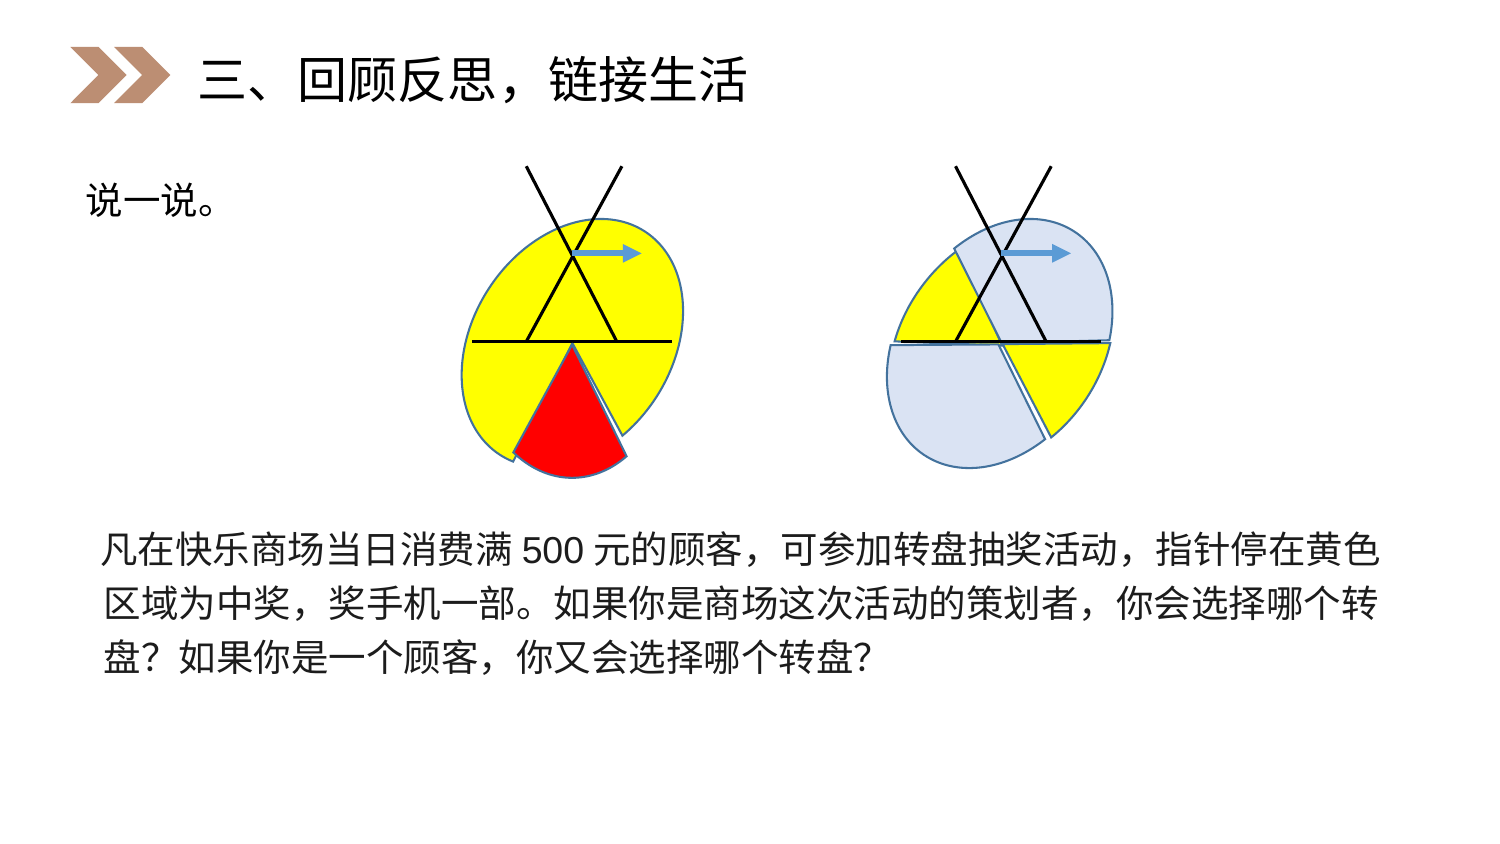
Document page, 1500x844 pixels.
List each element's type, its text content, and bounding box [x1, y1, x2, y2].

text_box 三、回顾反思，链接生活 [186, 49, 816, 102]
text_box [901, 223, 955, 340]
text_box [460, 313, 517, 463]
text_box [472, 343, 571, 450]
text_box [885, 344, 972, 470]
text_box [1052, 226, 1102, 341]
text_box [526, 166, 622, 342]
text_box 凡在快乐商场当日消费满500元的顾客，可参加转盘抽奖活动，指针停在黄色区域为中奖，奖手机一部。如果你是商场这次活动的策划者，你会选择哪个转盘？如果你是一个顾客，你又会选择哪个转盘？ [54, 511, 1418, 685]
text_box [512, 342, 628, 479]
text_box [901, 342, 1102, 475]
text_box [472, 223, 526, 340]
text_box 说一说。 [74, 161, 275, 228]
text_box [622, 226, 672, 340]
text_box [1052, 220, 1114, 342]
text_box [1097, 342, 1112, 383]
text_box [573, 343, 672, 453]
text_box [622, 220, 685, 377]
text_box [955, 166, 1052, 342]
text_box [893, 315, 903, 343]
